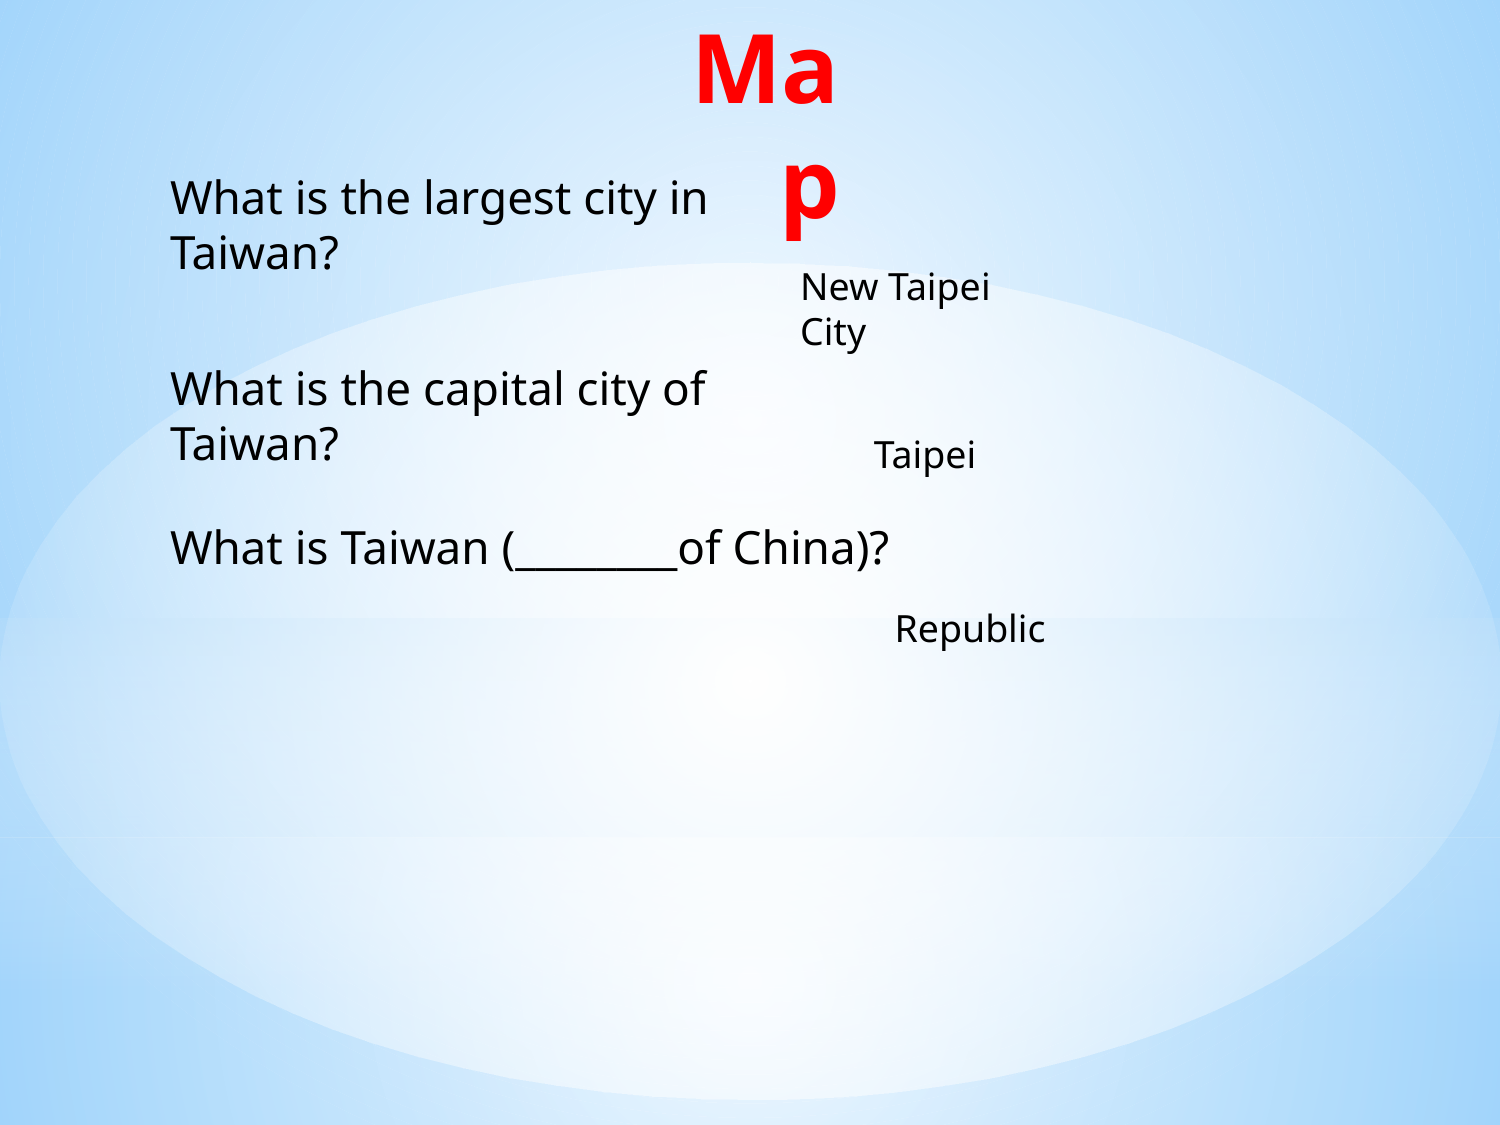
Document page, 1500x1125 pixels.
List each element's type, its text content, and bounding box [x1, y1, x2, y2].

text_box Republic [879, 597, 1117, 658]
text_box Taipei [859, 424, 1007, 484]
text_box What is Taiwan (________of China)? [155, 511, 1077, 582]
title Map [643, 0, 855, 161]
text_box What is the capital city of Taiwan? [155, 352, 857, 477]
list What is the largest city in Taiwan? [147, 160, 845, 232]
text_box New Taipei City [785, 255, 1081, 361]
